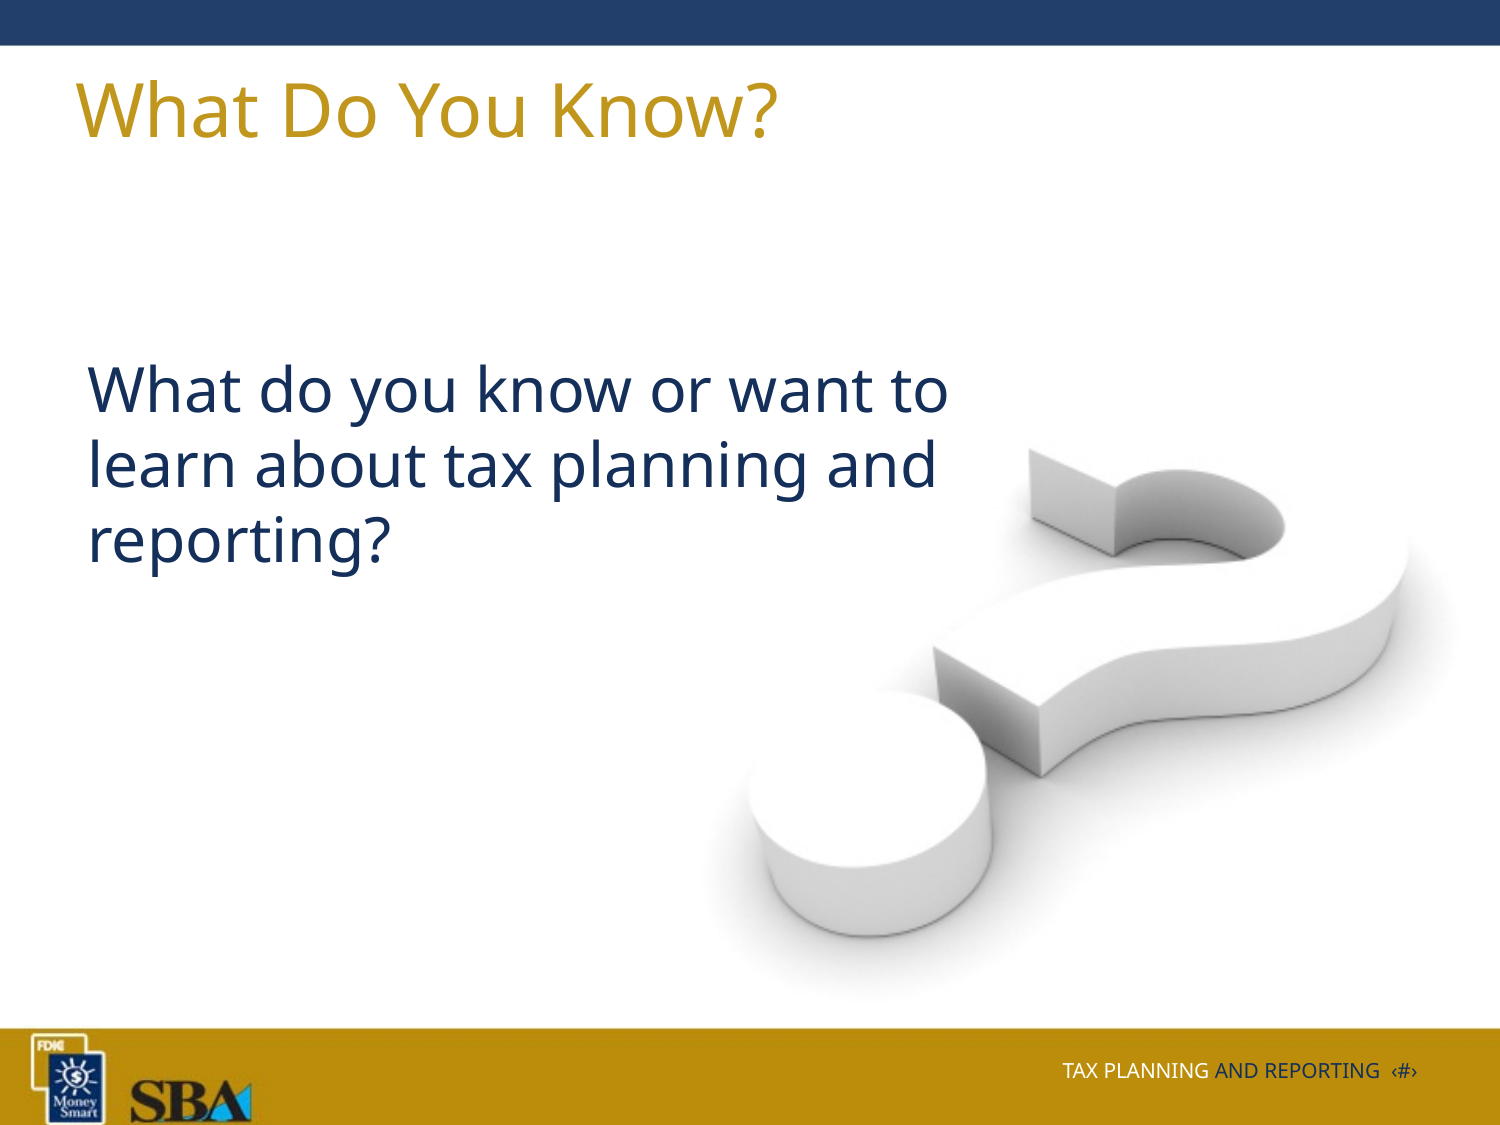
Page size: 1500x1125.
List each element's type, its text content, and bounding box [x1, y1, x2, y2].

picture [0, 0, 1500, 1125]
title What Do You Know? [74, 61, 1426, 163]
list What do you know or want to learn about tax planning and reporting? [86, 211, 1051, 713]
